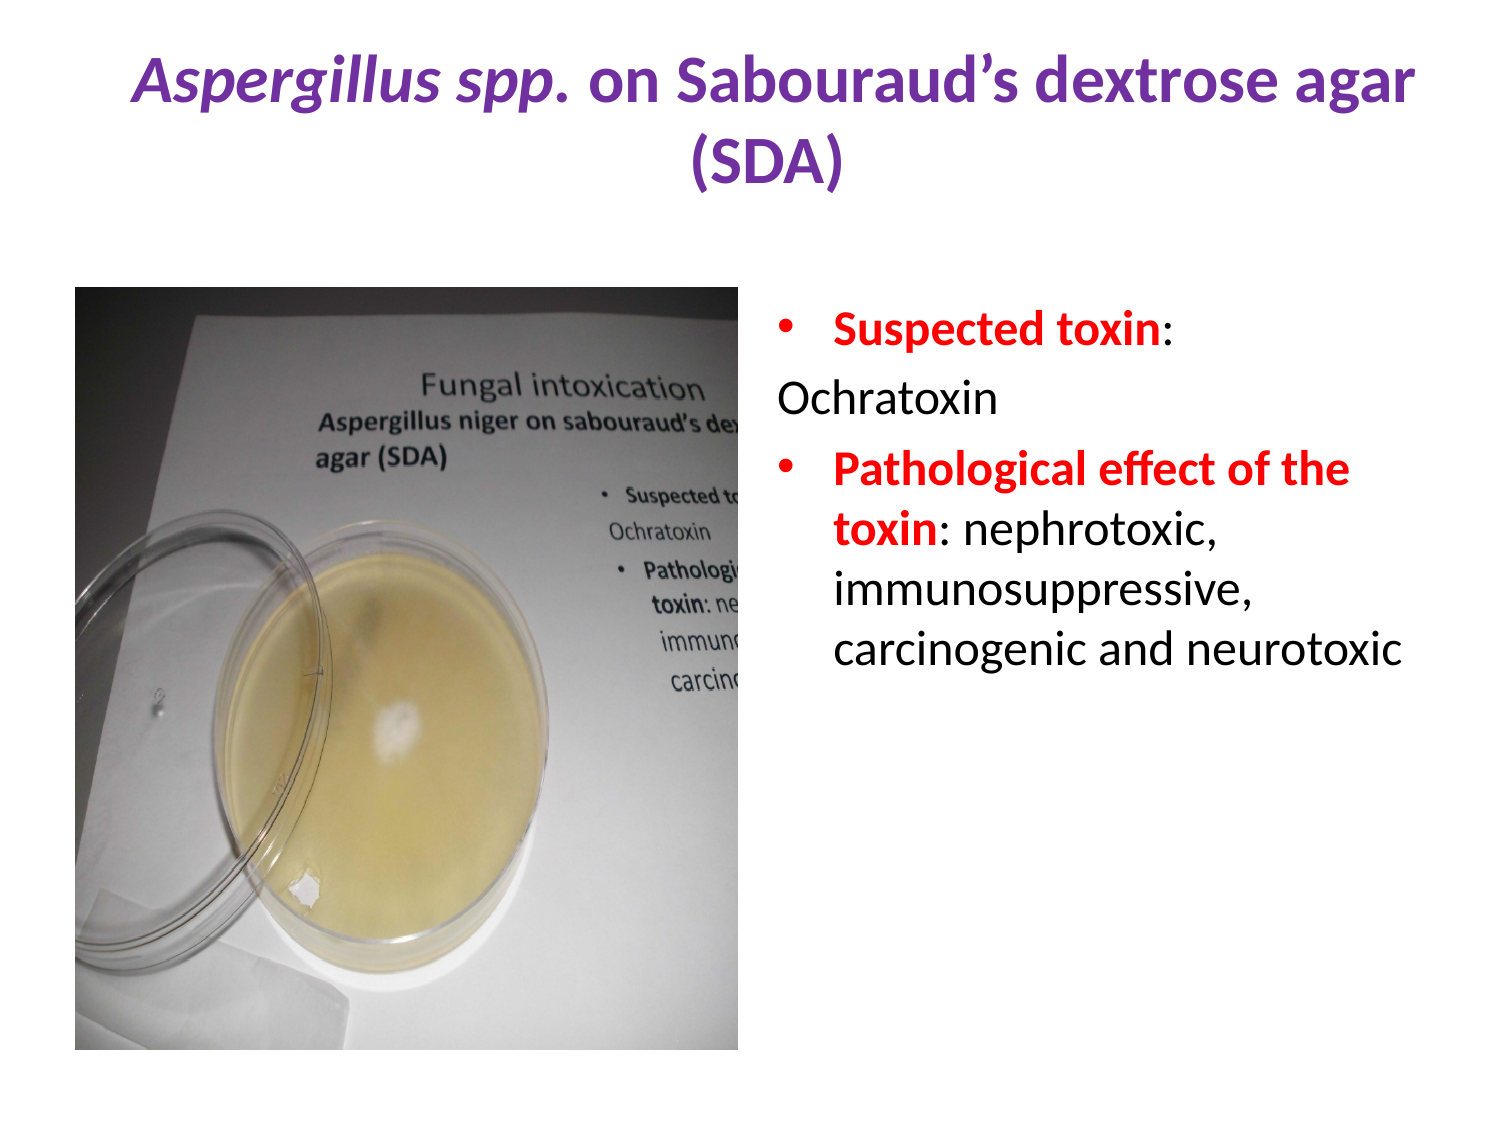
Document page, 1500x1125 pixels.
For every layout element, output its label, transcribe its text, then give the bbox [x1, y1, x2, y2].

list Suspected toxin: Ochratoxin Pathological effect of the toxin: nephrotoxic, immunosuppressive, carcinogenic and neurotoxic [761, 287, 1425, 1005]
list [74, 287, 738, 1051]
title Aspergillus spp. on Sabouraud’s dextrose agar (SDA) [99, 24, 1450, 288]
